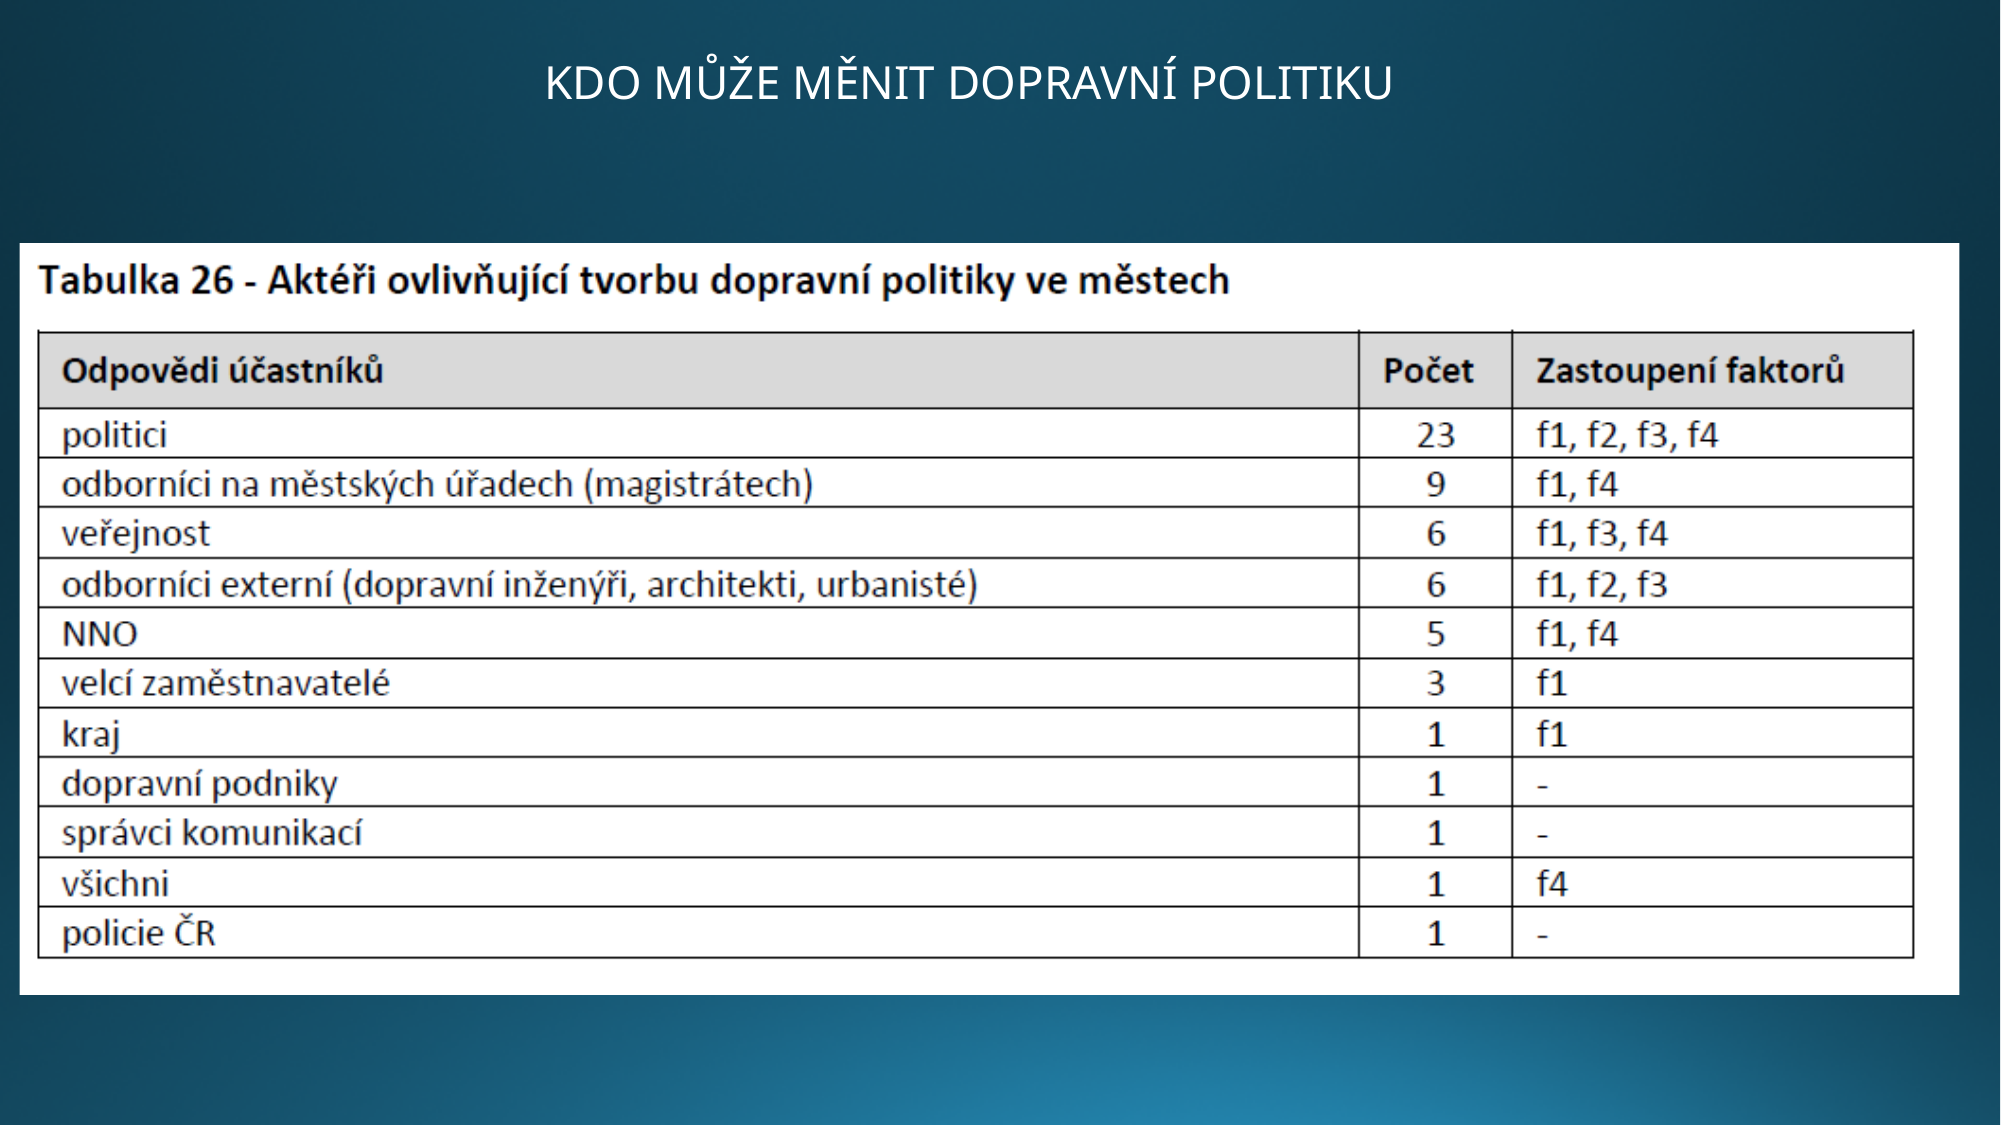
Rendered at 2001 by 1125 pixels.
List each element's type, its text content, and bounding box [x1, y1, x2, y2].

picture [0, 0, 2001, 1125]
title KDO MŮŽE MĚNIT DOPRAVNÍ POLITIKU [220, 19, 1721, 155]
